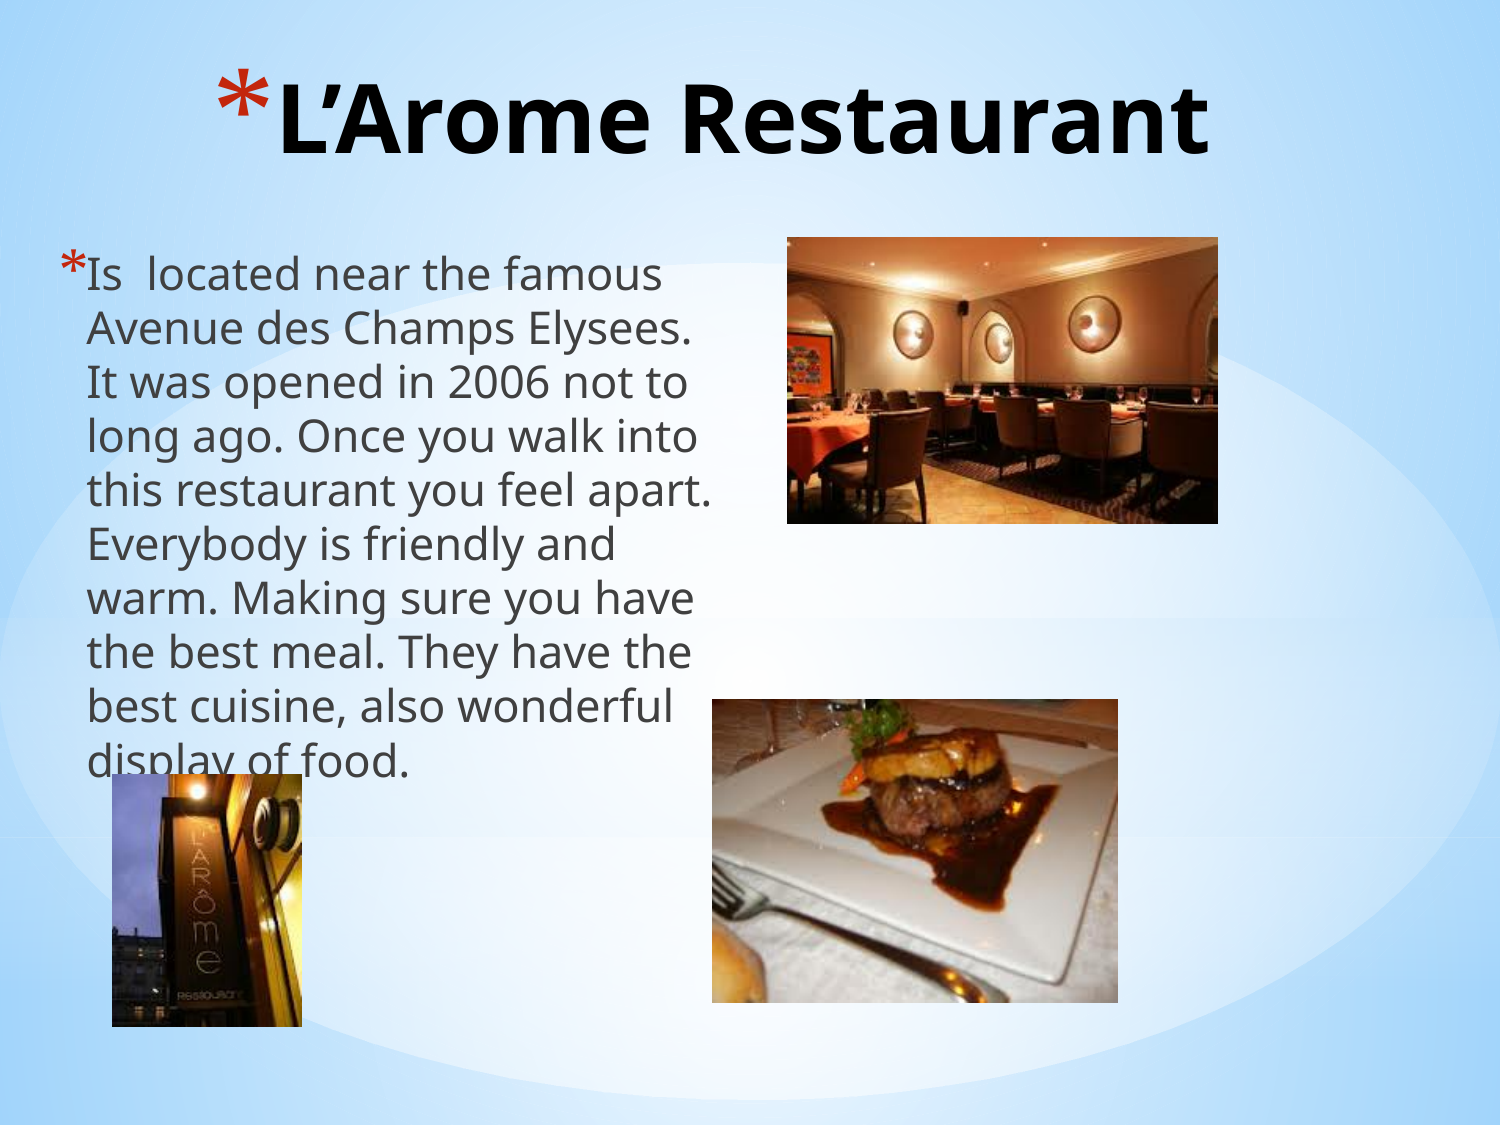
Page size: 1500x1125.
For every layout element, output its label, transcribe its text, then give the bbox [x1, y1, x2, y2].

picture [712, 699, 1118, 1004]
picture [112, 774, 302, 1027]
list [787, 237, 1218, 524]
list Is located near the famous Avenue des Champs Elysees. It was opened in 2006 not to long ago. Once you walk into this restaurant you feel apart. Everybody is friendly and warm. Making sure you have the best meal. They have the best cuisine, also wonderful display of food. [37, 237, 750, 808]
title L’Arome Restaurant [162, 50, 1288, 238]
